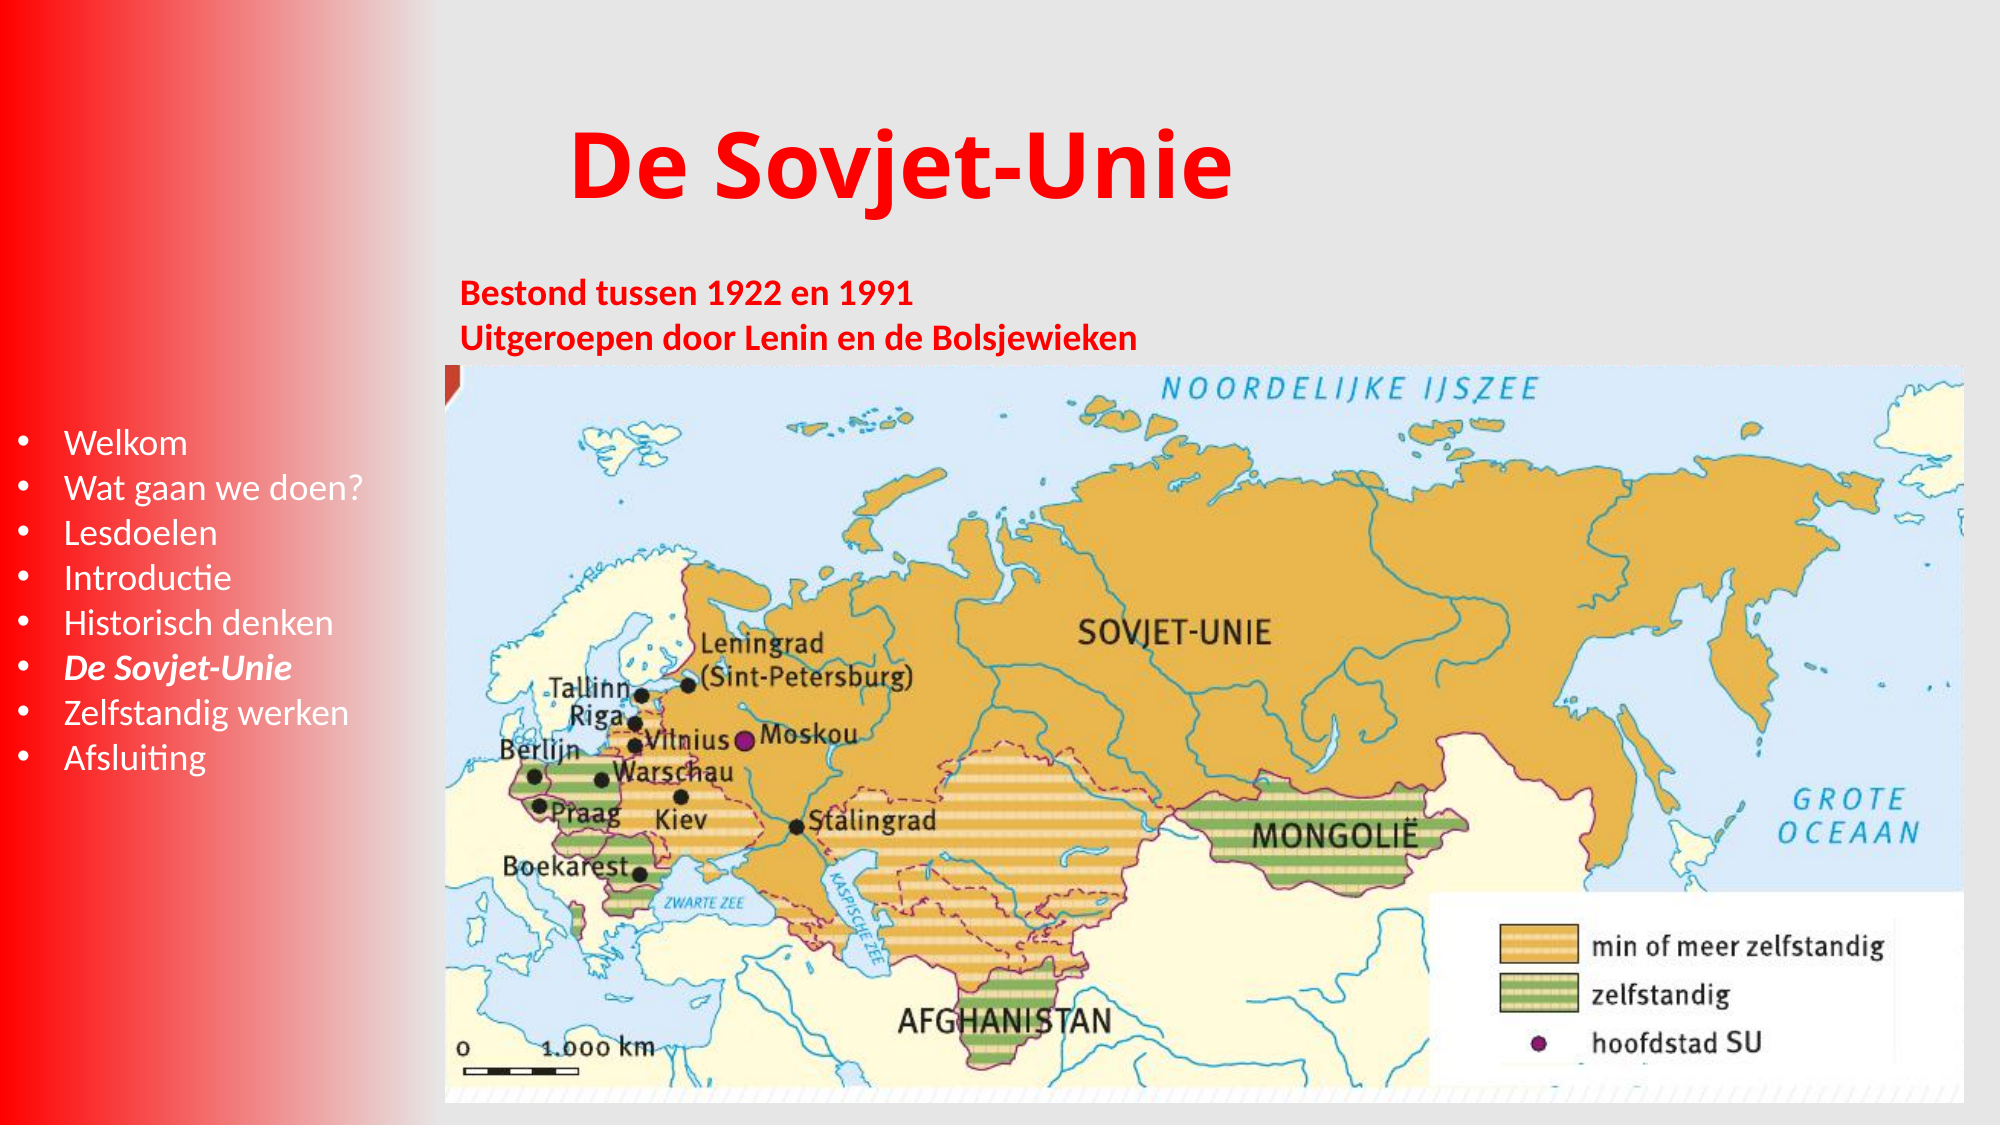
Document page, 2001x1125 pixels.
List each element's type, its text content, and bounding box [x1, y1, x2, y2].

text_box Welkom Wat gaan we doen? Lesdoelen Introductie Historisch denken De Sovjet-Unie Zelfstandig werken Afsluiting [2, 410, 380, 785]
text_box Bestond tussen 1922 en 1991 Uitgeroepen door Lenin en de Bolsjewieken [445, 260, 1964, 365]
picture [445, 365, 1964, 1103]
title De Sovjet-Unie [552, 59, 1863, 260]
